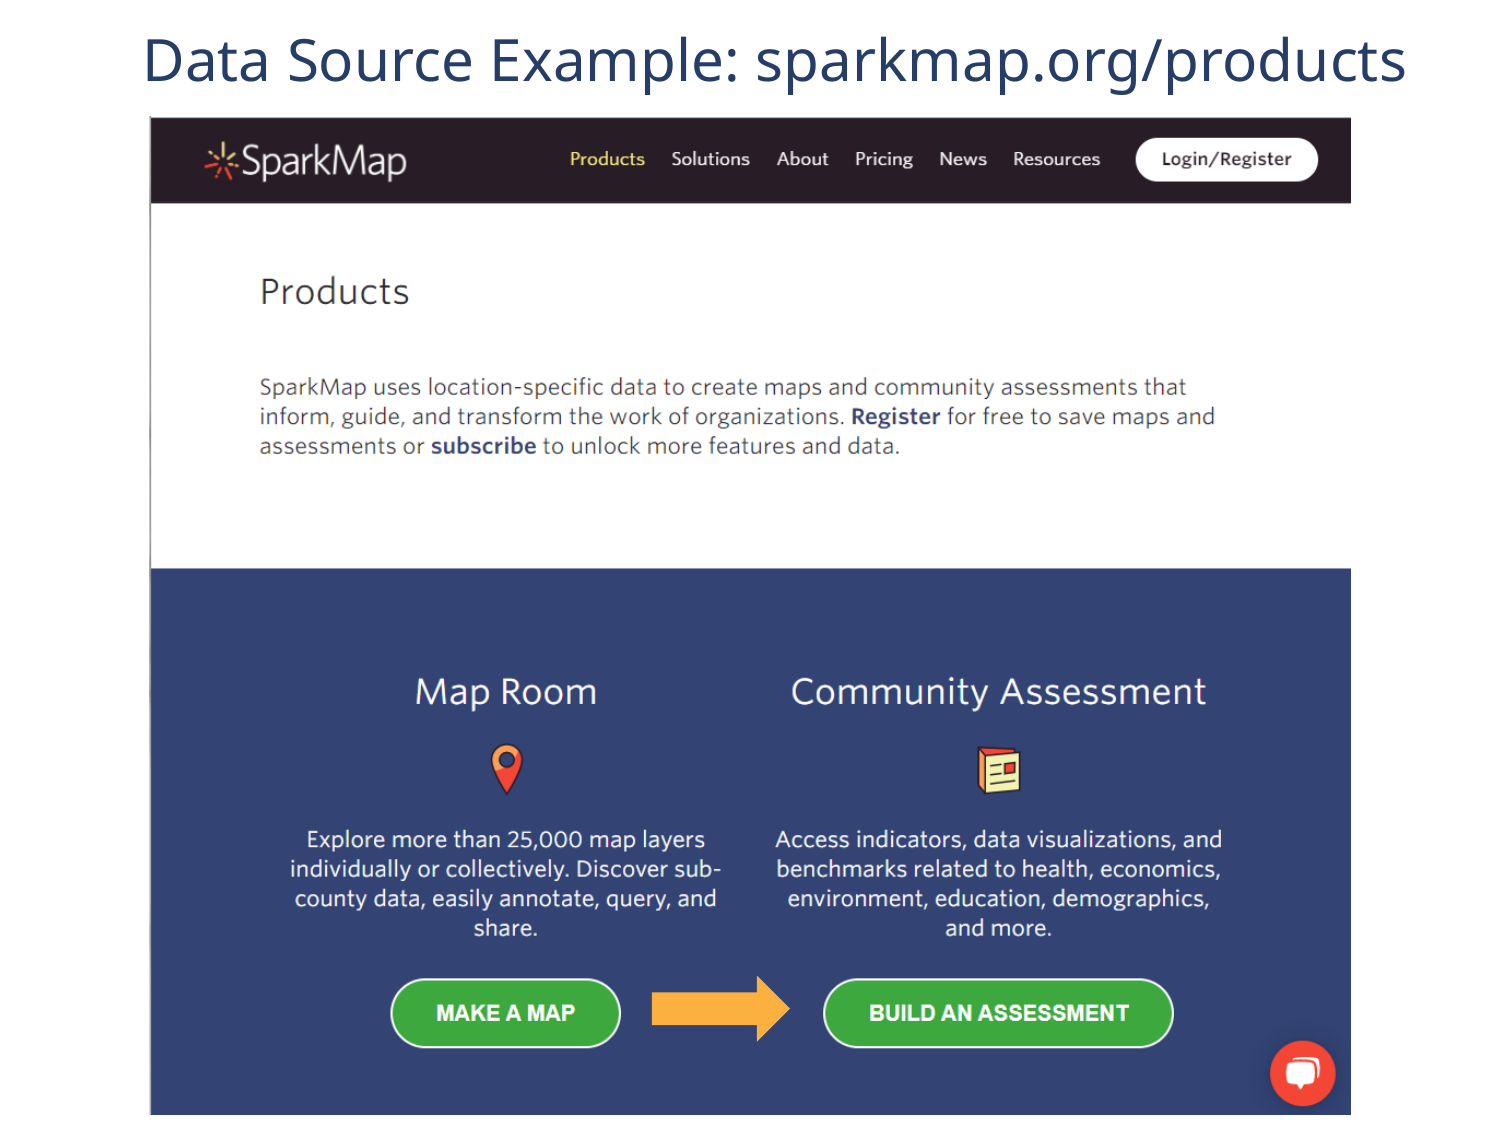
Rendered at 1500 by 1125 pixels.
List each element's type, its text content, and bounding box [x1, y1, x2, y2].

text_box Data Source Example: sparkmap.org/products [127, 23, 1450, 117]
picture [149, 116, 1351, 1115]
